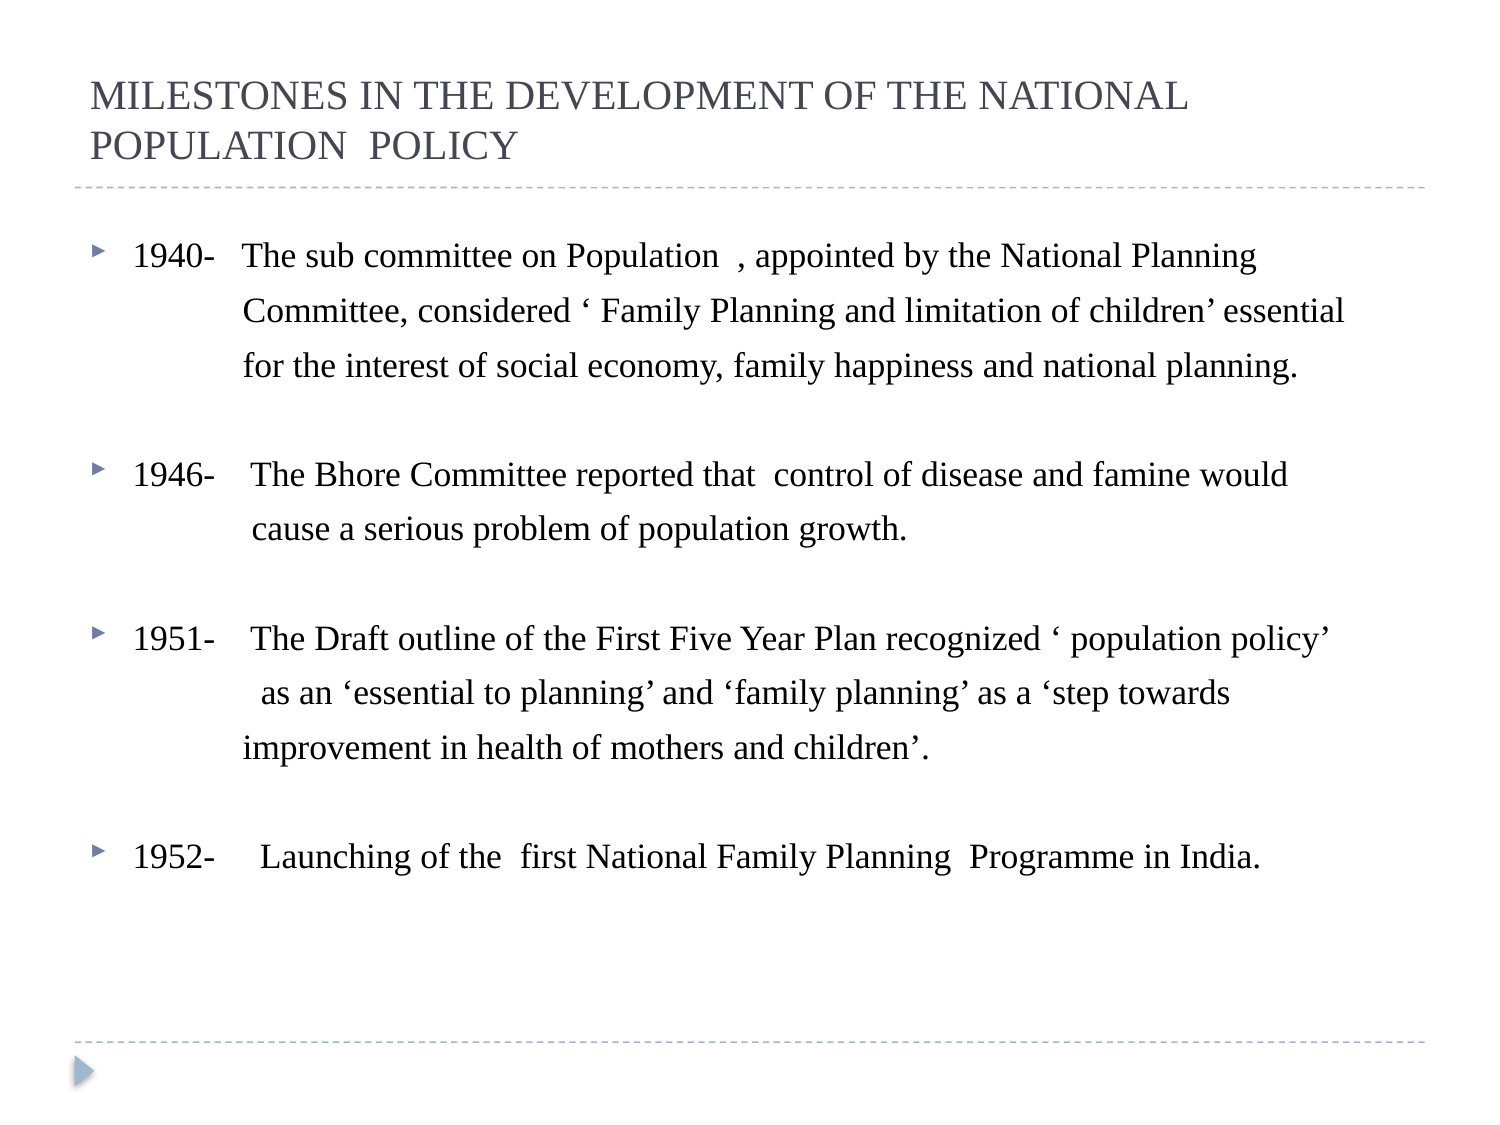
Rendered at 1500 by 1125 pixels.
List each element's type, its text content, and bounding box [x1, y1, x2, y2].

title MILESTONES IN THE DEVELOPMENT OF THE NATIONAL POPULATION POLICY [75, 50, 1425, 175]
list 1940- The sub committee on Population , appointed by the National Planning Committee, considered ‘ Family Planning and limitation of children’ essential for the interest of social economy, family happiness and national planning. 1946- The Bhore Committee reported that control of disease and famine would cause a serious problem of population growth. 1951- The Draft outline of the First Five Year Plan recognized ‘ population policy’ as an ‘essential to planning’ and ‘family planning’ as a ‘step towards improvement in health of mothers and children’. 1952- Launching of the first National Family Planning Programme in India. [75, 224, 1438, 1005]
